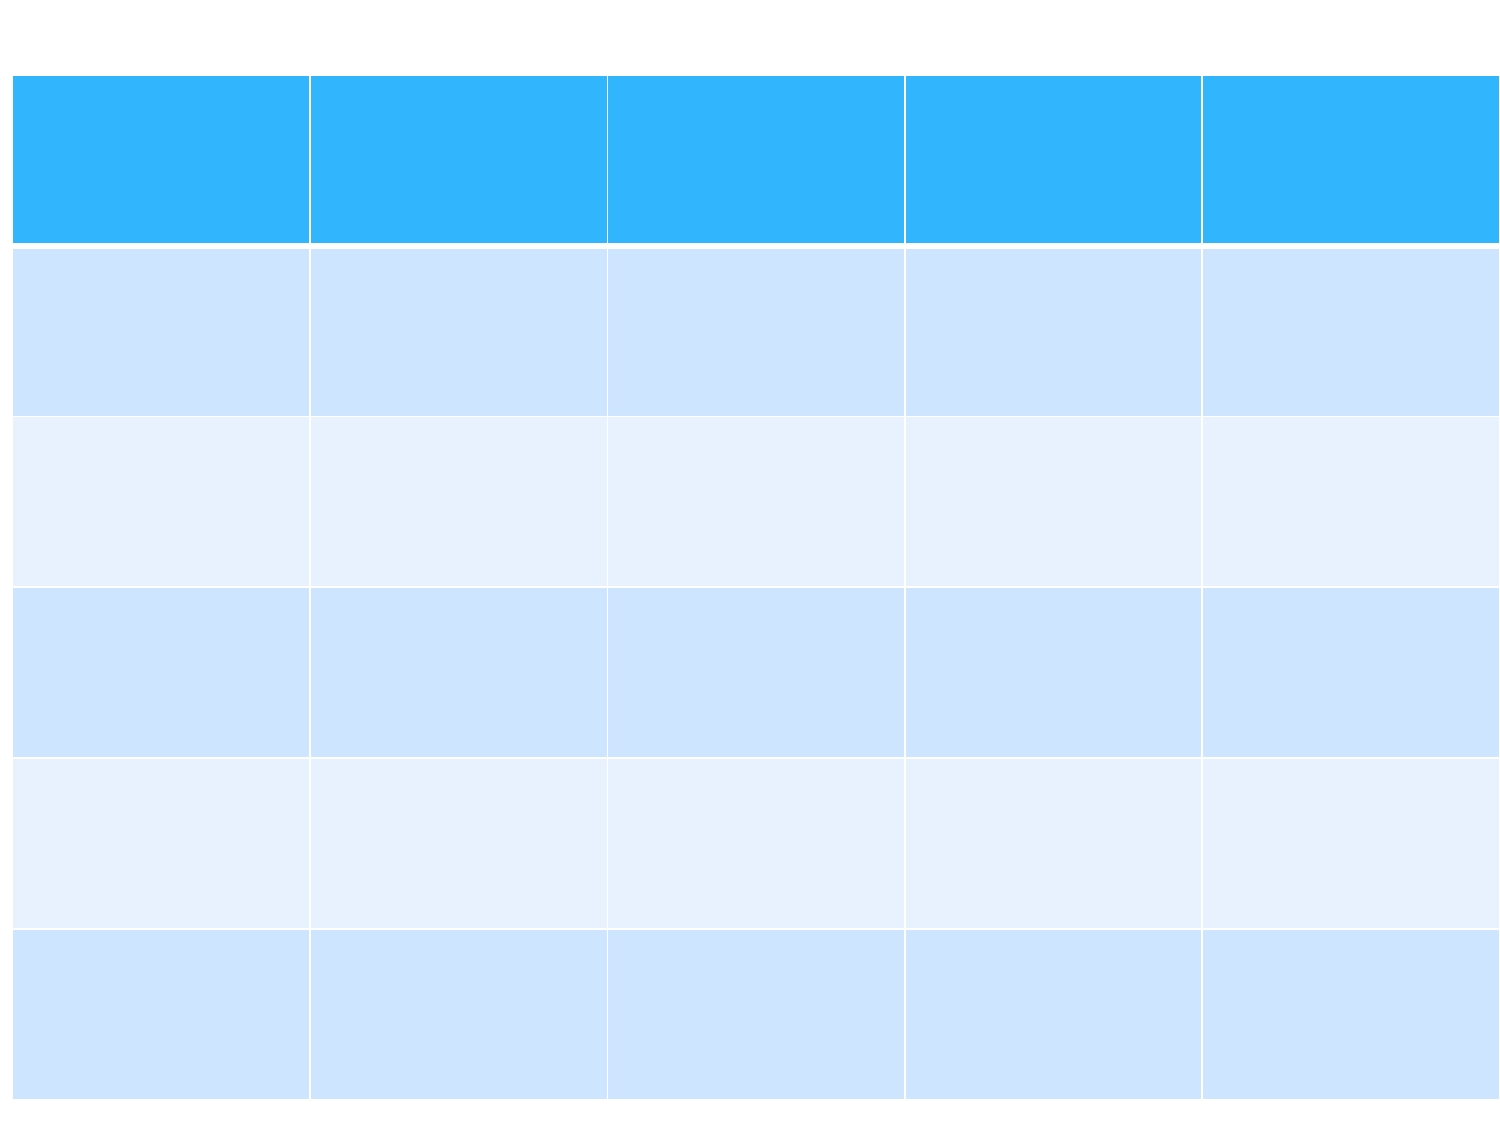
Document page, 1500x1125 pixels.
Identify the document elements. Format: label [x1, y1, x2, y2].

table_cell [906, 249, 1201, 416]
table_cell [311, 249, 607, 416]
table_header [1203, 76, 1499, 243]
table_cell [311, 930, 607, 1099]
table_cell [906, 588, 1201, 757]
table_cell [906, 930, 1201, 1099]
table_cell [1203, 417, 1499, 586]
table_cell [13, 588, 309, 757]
table_cell [608, 588, 904, 757]
table_cell [311, 588, 607, 757]
table_cell [1203, 759, 1499, 928]
table_header [13, 76, 309, 243]
table_header [608, 76, 904, 243]
table_cell [906, 417, 1201, 586]
table_cell [1203, 249, 1499, 416]
table_cell [1203, 930, 1499, 1099]
table_cell [311, 759, 607, 928]
table_cell [906, 759, 1201, 928]
table_cell [13, 249, 309, 416]
table_cell [13, 417, 309, 586]
table_cell [608, 249, 904, 416]
table_cell [608, 930, 904, 1099]
table_cell [608, 417, 904, 586]
table_header [906, 76, 1201, 243]
table_cell [13, 759, 309, 928]
table_cell [311, 417, 607, 586]
table_header [311, 76, 607, 243]
table_cell [1203, 588, 1499, 757]
table_cell [13, 930, 309, 1099]
table_cell [608, 759, 904, 928]
